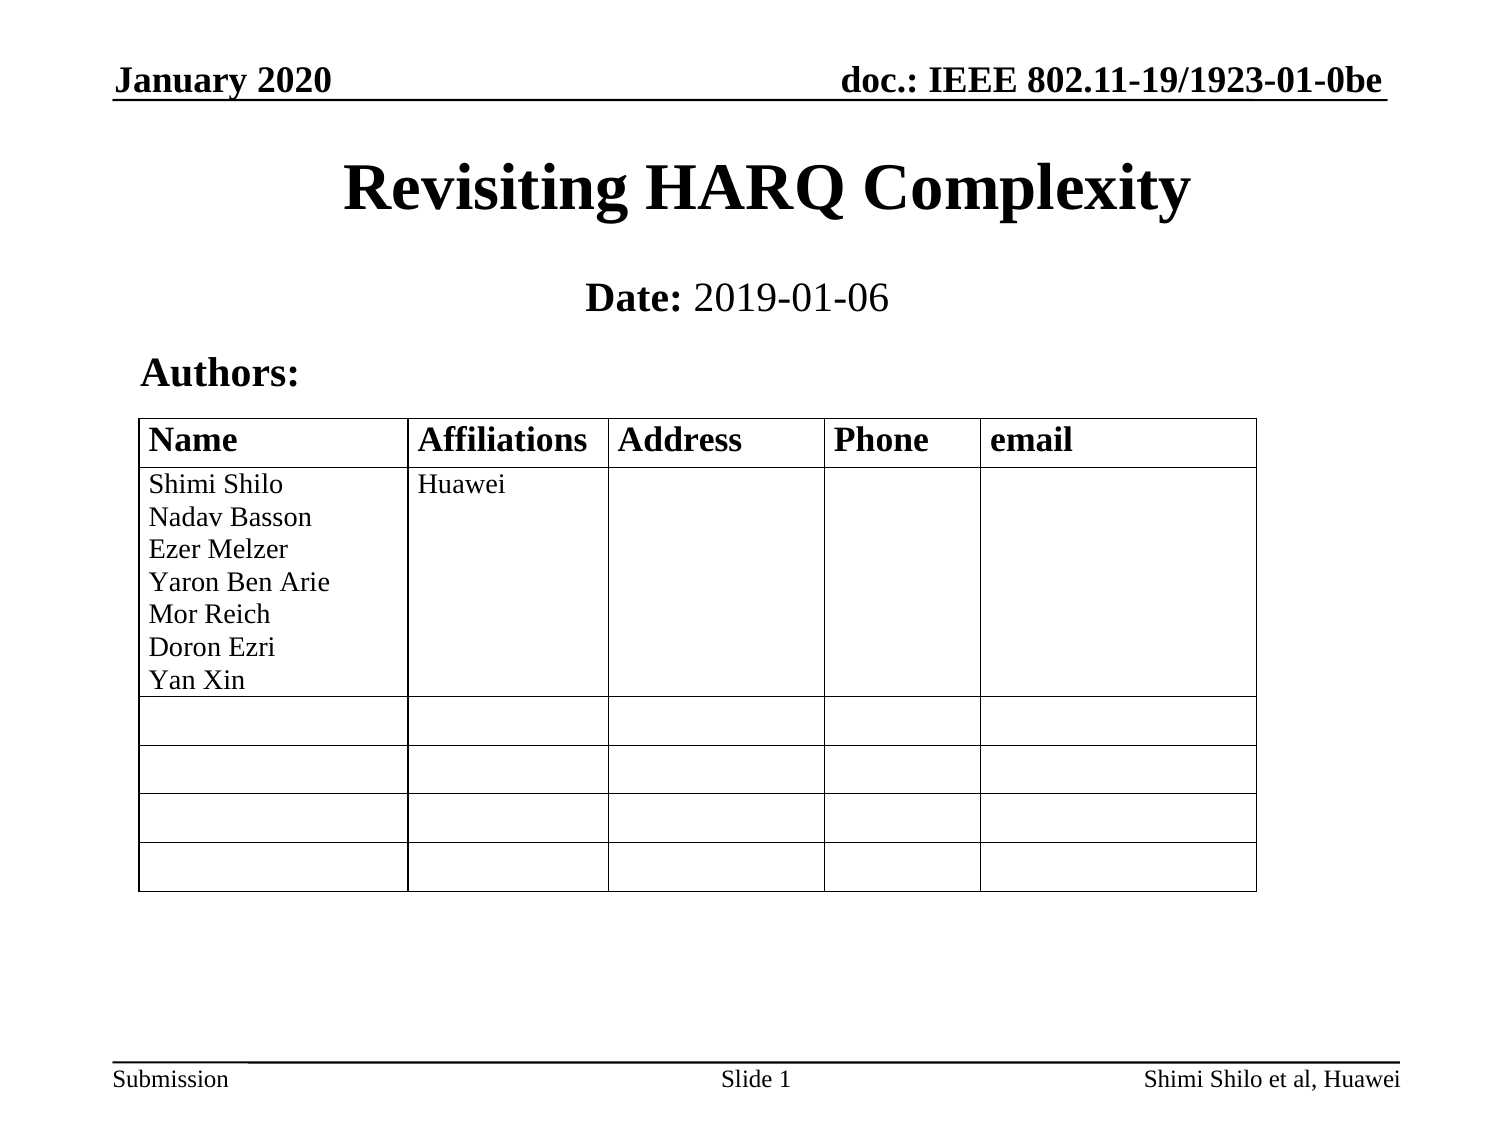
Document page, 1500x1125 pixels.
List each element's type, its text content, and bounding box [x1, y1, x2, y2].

text_box Authors: [124, 337, 363, 400]
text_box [125, 417, 1281, 1037]
footer Shimi Shilo et al, Huawei [1140, 1061, 1402, 1093]
slide_number Slide 1 [712, 1061, 800, 1093]
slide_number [114, 54, 335, 101]
list Date: 2019-01-06 [99, 262, 1376, 326]
title Revisiting HARQ Complexity [49, 112, 1488, 238]
